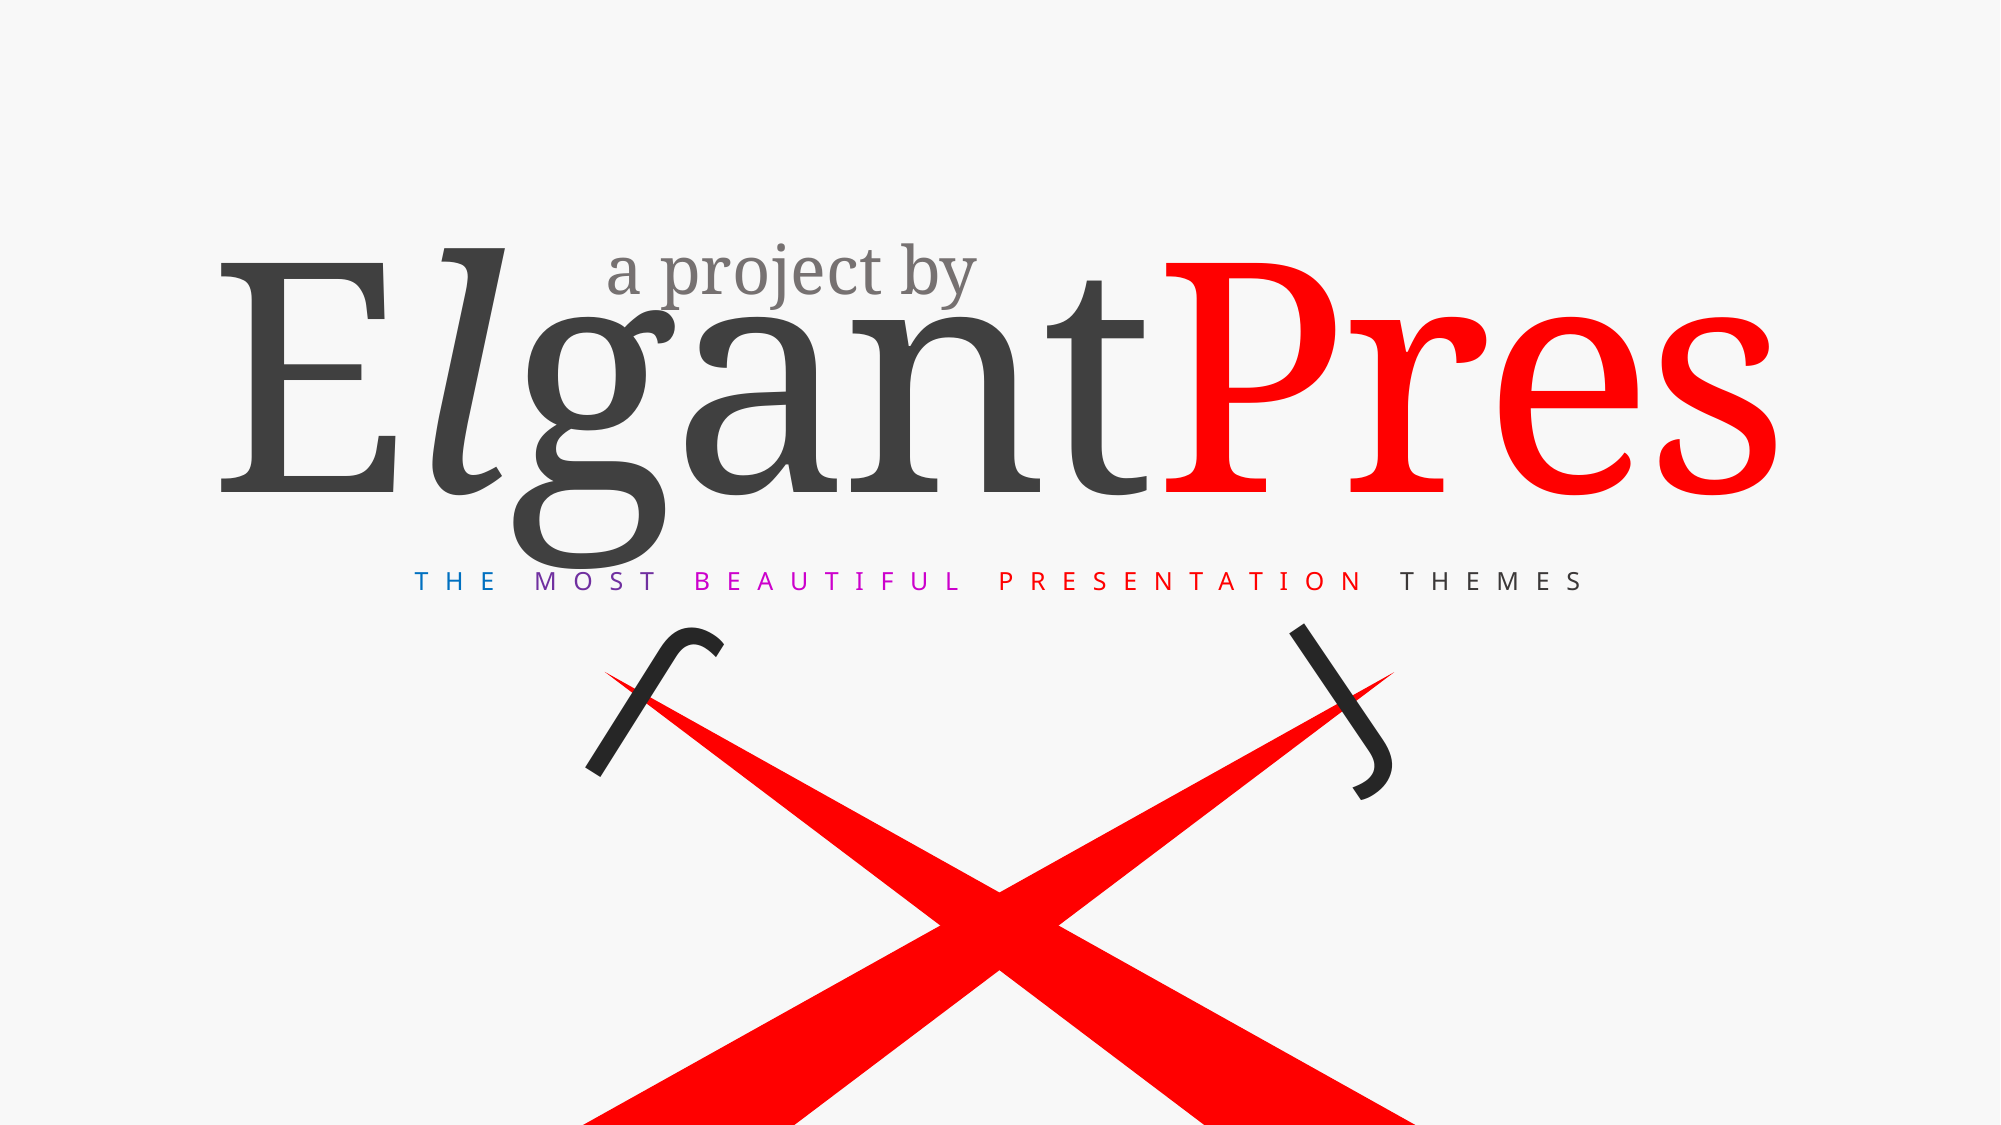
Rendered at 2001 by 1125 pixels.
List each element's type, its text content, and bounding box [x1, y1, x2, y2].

text_box ElgantPres [0, 163, 2000, 564]
text_box [1381, 671, 1395, 682]
text_box [580, 926, 999, 1125]
text_box J [1228, 603, 1439, 810]
text_box [1000, 720, 1316, 925]
text_box J [523, 603, 731, 851]
text_box [674, 713, 1418, 1125]
text_box a project by [590, 220, 1069, 316]
text_box THE MOST BEAUTIFUL PRESENTATION THEMES [271, 557, 1724, 603]
